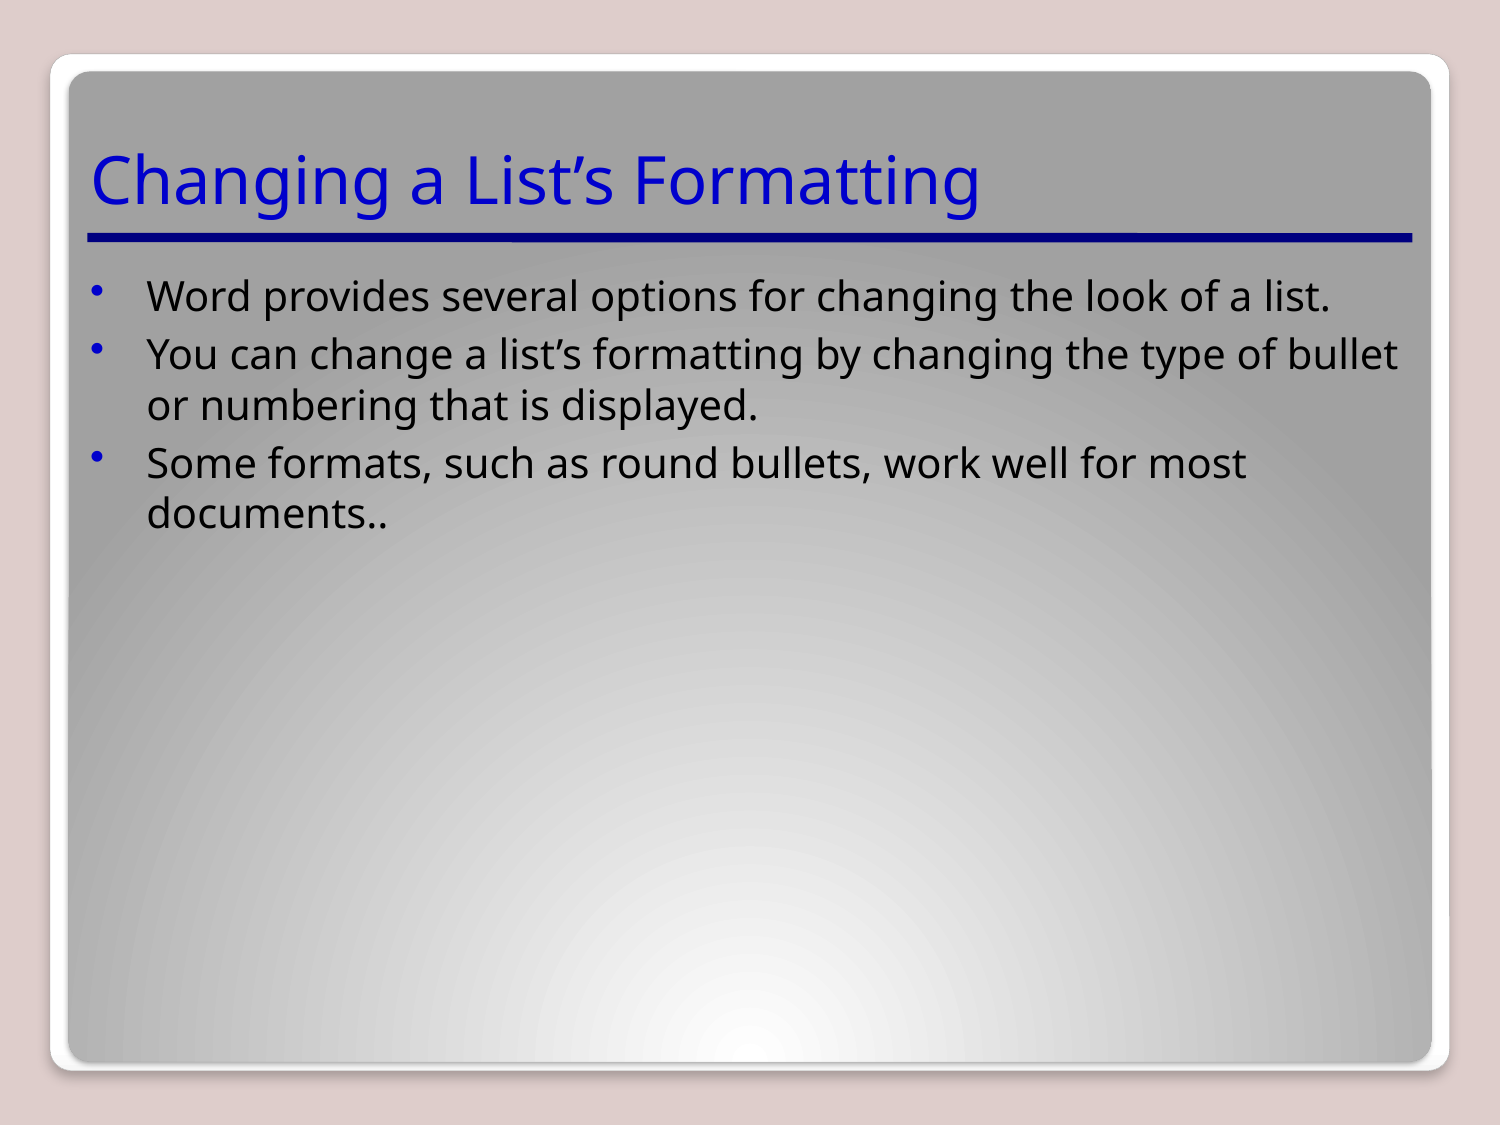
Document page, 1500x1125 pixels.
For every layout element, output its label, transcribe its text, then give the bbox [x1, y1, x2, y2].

list Word provides several options for changing the look of a list. You can change a list’s formatting by changing the type of bullet or numbering that is displayed. Some formats, such as round bullets, work well for most documents.. [75, 262, 1425, 1063]
title Changing a List’s Formatting [74, 74, 1426, 226]
